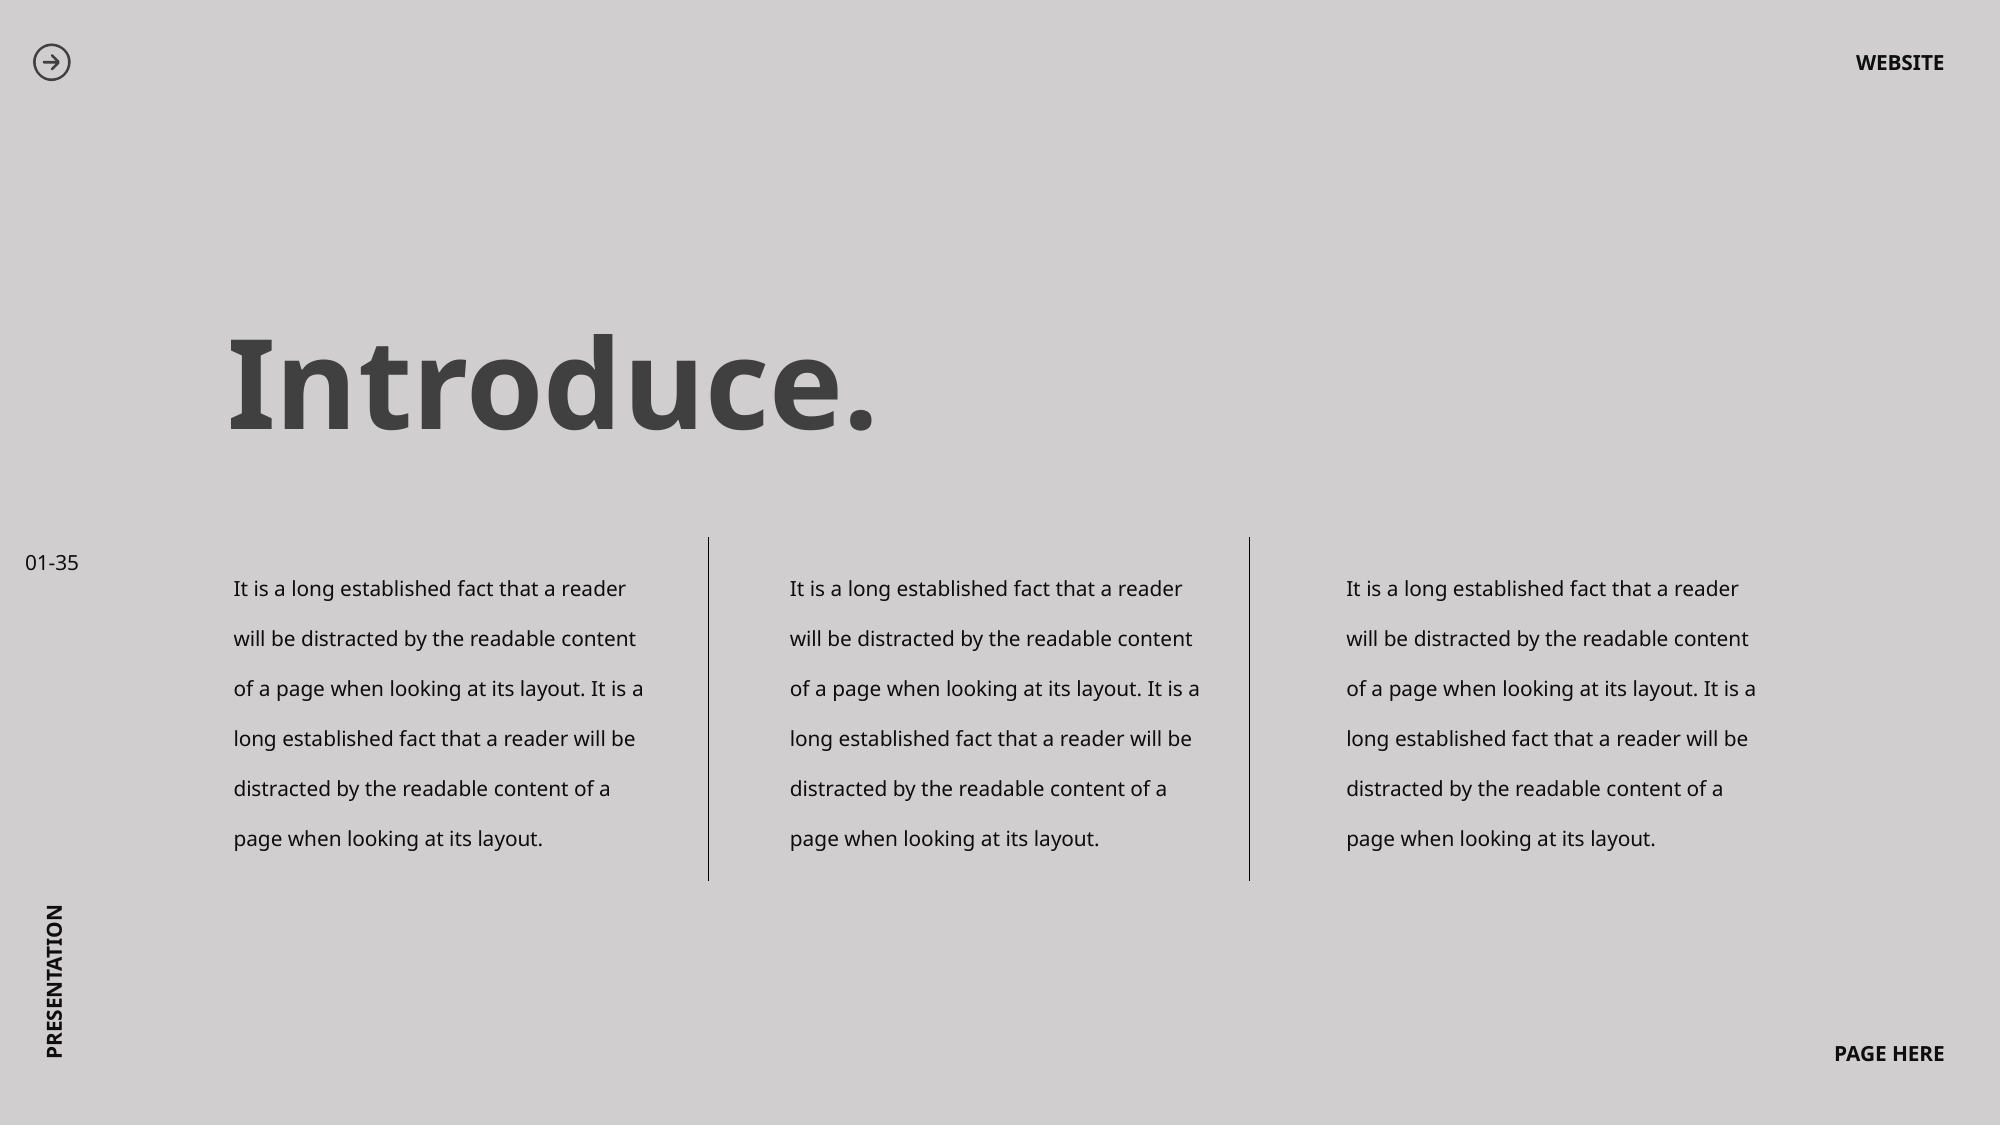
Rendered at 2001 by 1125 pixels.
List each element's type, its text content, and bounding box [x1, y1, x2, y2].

text_box WEBSITE [1767, 42, 1960, 82]
text_box [33, 43, 71, 82]
text_box 01-35 [4, 542, 100, 582]
text_box PRESENTATION [33, 882, 74, 1074]
text_box PAGE HERE [1767, 1033, 1960, 1074]
text_box It is a long established fact that a reader will be distracted by the readable content of a page when looking at its layout. It is a long established fact that a reader will be distracted by the readable content of a page when looking at its layout. [775, 543, 1226, 859]
text_box It is a long established fact that a reader will be distracted by the readable content of a page when looking at its layout. It is a long established fact that a reader will be distracted by the readable content of a page when looking at its layout. [1331, 543, 1782, 859]
text_box Introduce. [212, 296, 1000, 434]
text_box It is a long established fact that a reader will be distracted by the readable content of a page when looking at its layout. It is a long established fact that a reader will be distracted by the readable content of a page when looking at its layout. [218, 543, 669, 859]
